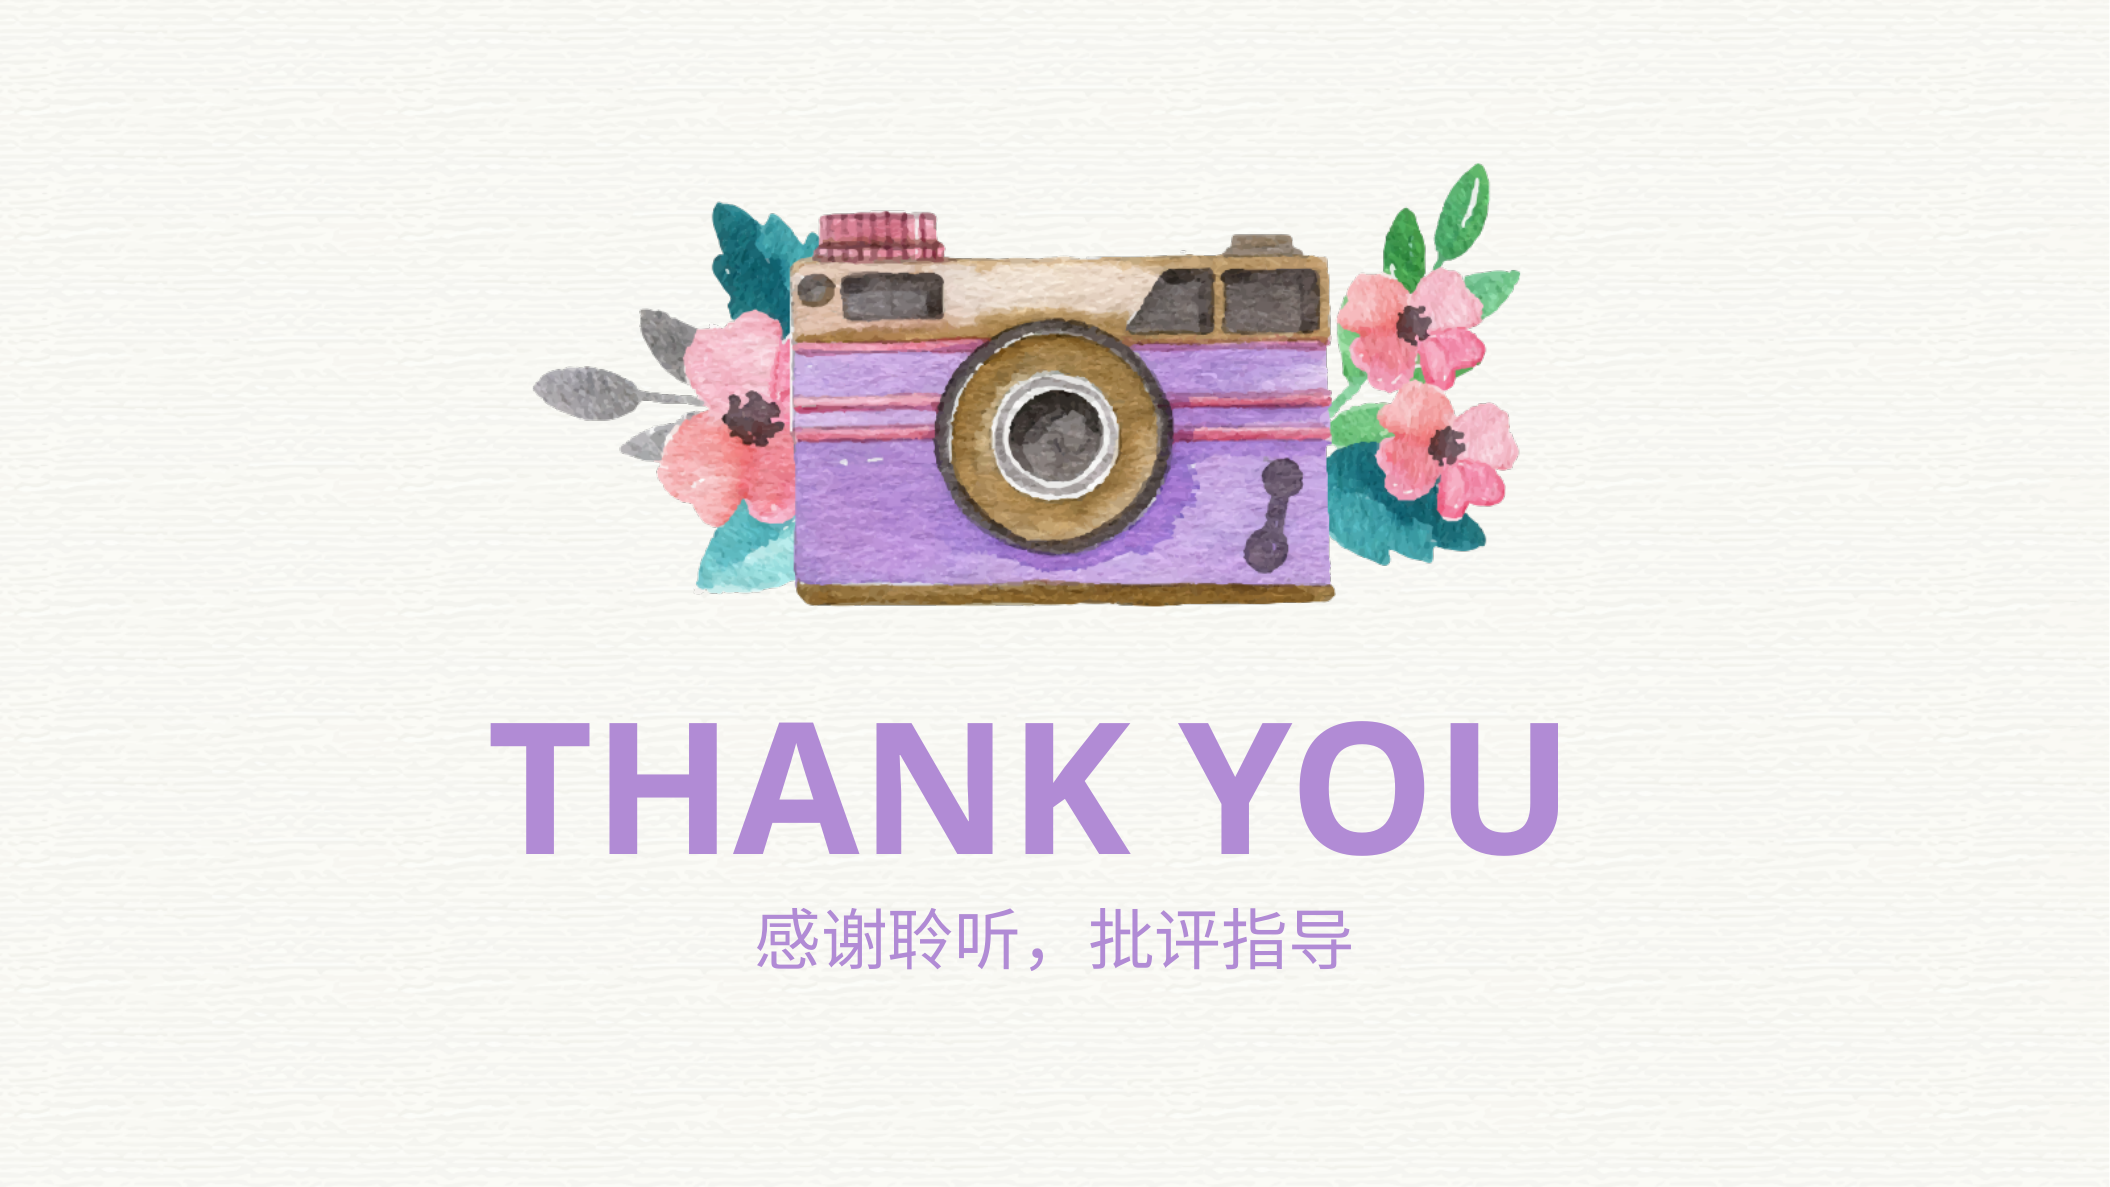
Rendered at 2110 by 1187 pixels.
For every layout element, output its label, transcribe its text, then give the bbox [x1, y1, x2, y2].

text_box 感谢聆听，批评指导 [709, 897, 1401, 978]
picture [0, 0, 2110, 1187]
text_box THANK YOU [478, 671, 1631, 892]
